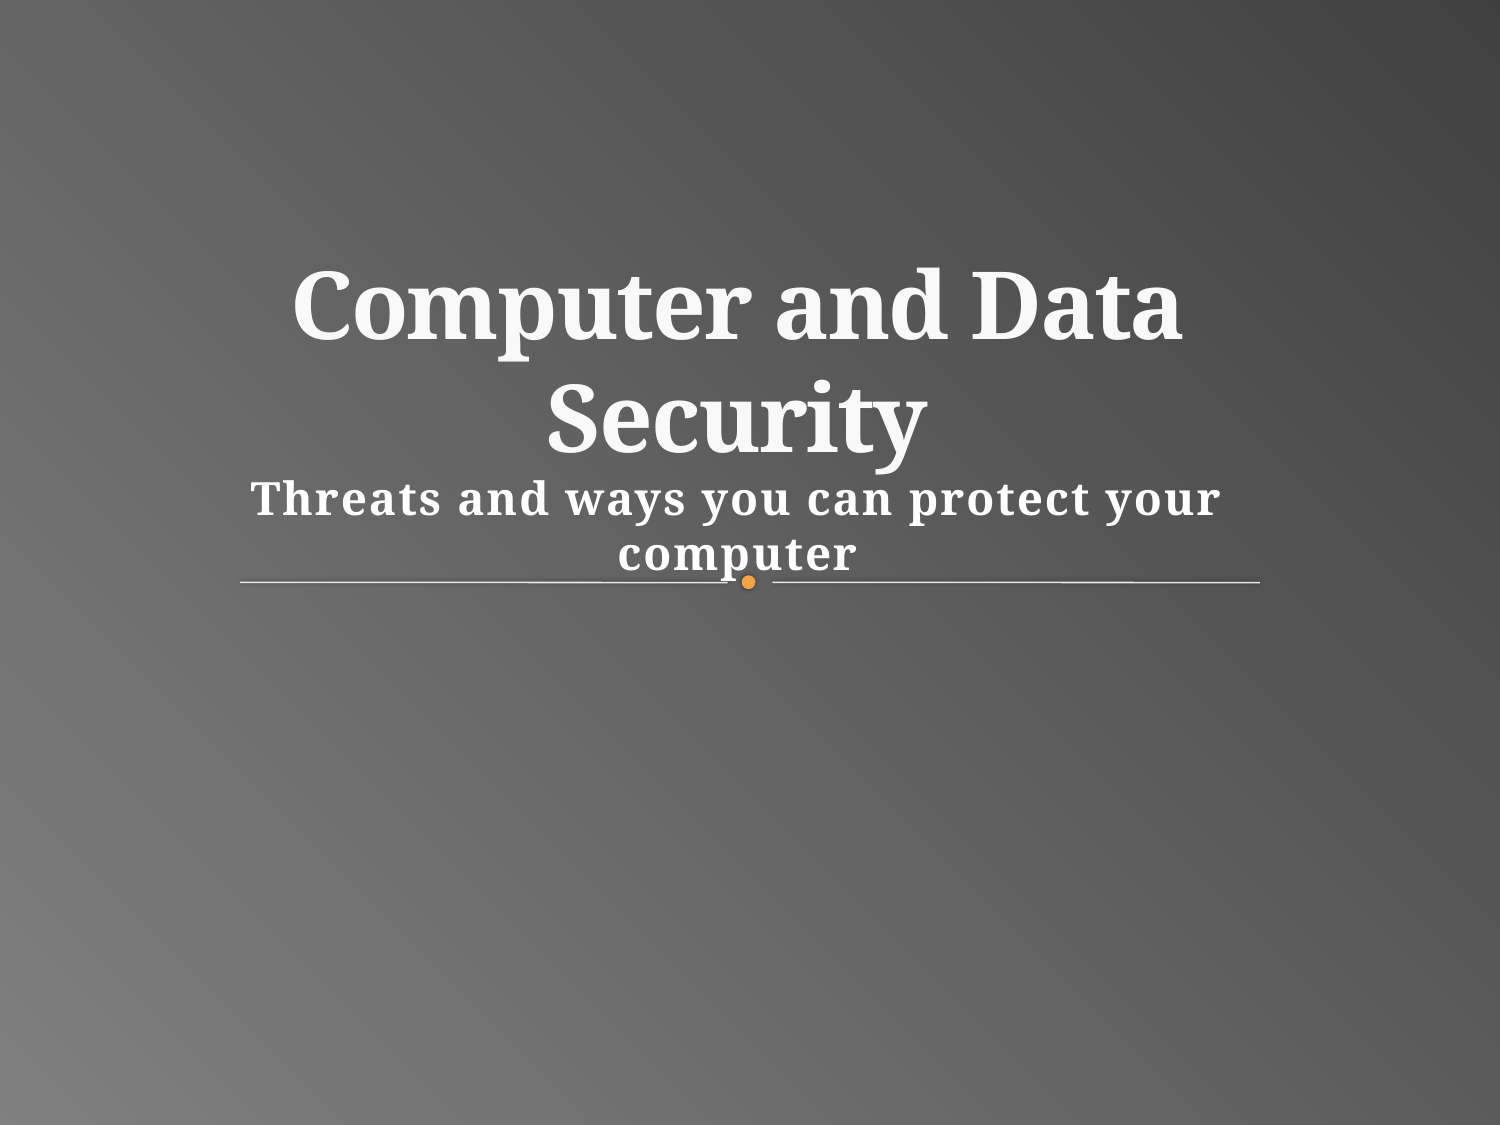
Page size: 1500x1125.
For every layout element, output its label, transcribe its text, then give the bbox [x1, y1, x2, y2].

subtitle Threats and ways you can protect your computer [212, 479, 1263, 750]
title Computer and Data Security [99, 237, 1375, 479]
